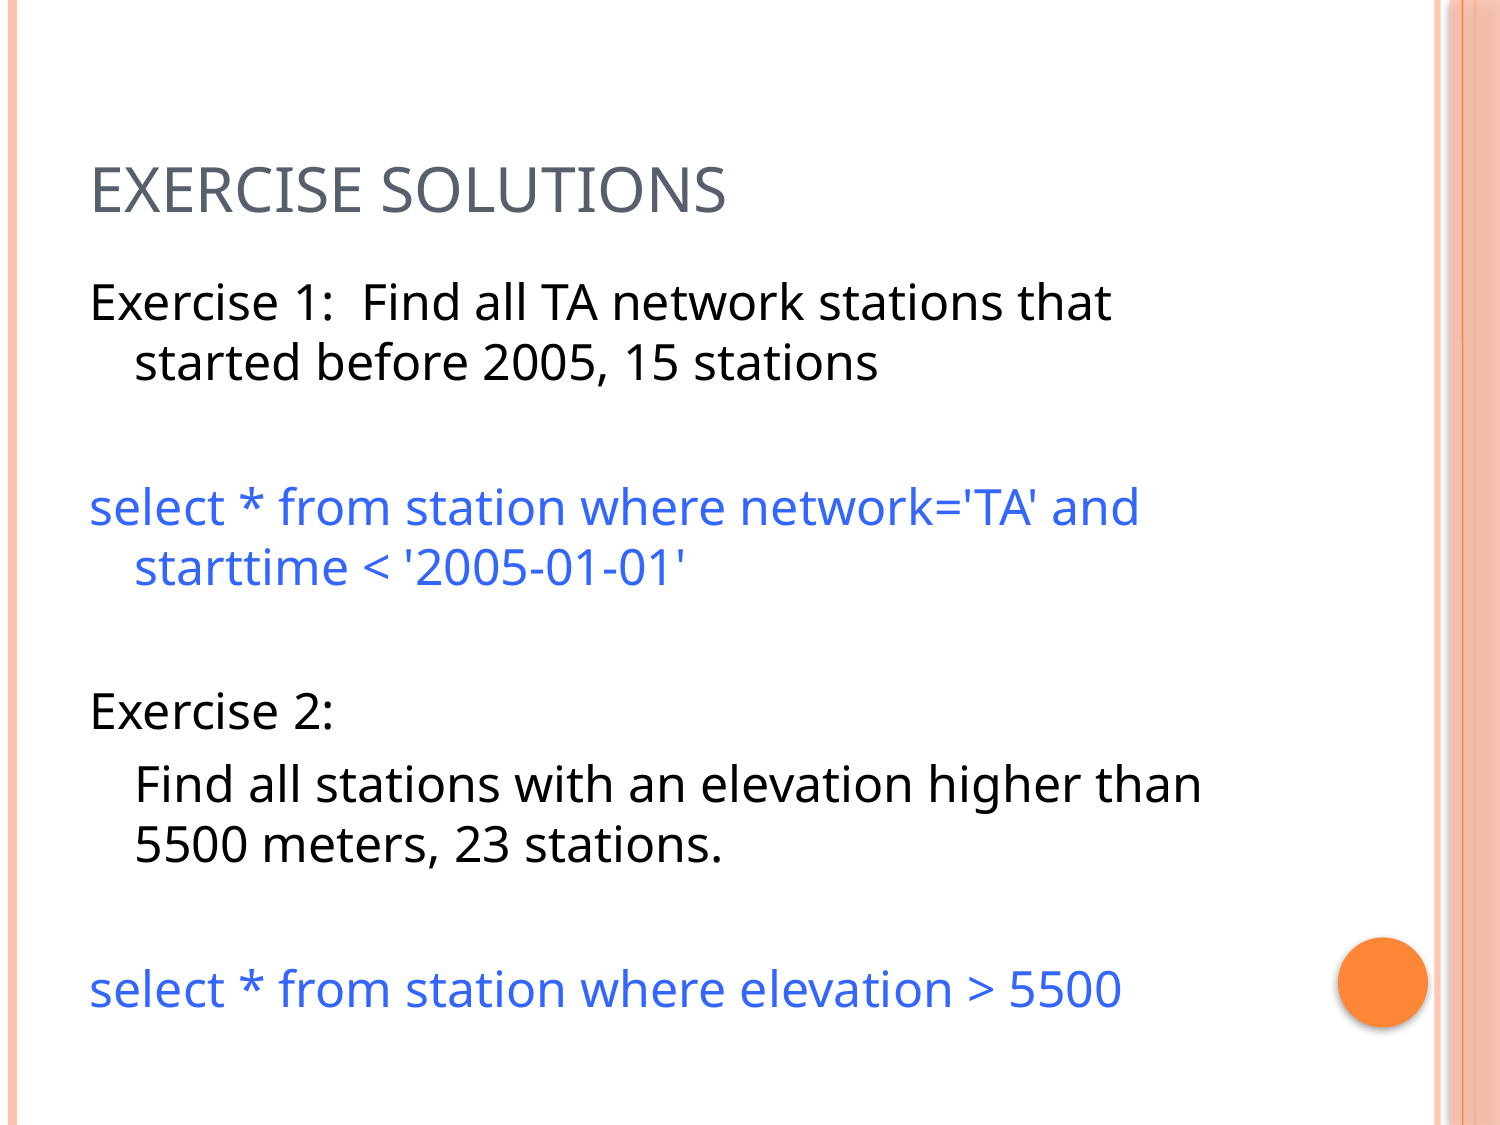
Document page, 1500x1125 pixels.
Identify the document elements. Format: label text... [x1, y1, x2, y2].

list Exercise 1: Find all TA network stations that started before 2005, 15 stations select * from station where network='TA' and starttime < '2005-01-01' Exercise 2: Find all stations with an elevation higher than 5500 meters, 23 stations. select * from station where elevation > 5500 [75, 262, 1300, 1062]
title Exercise Solutions [75, 45, 1300, 233]
